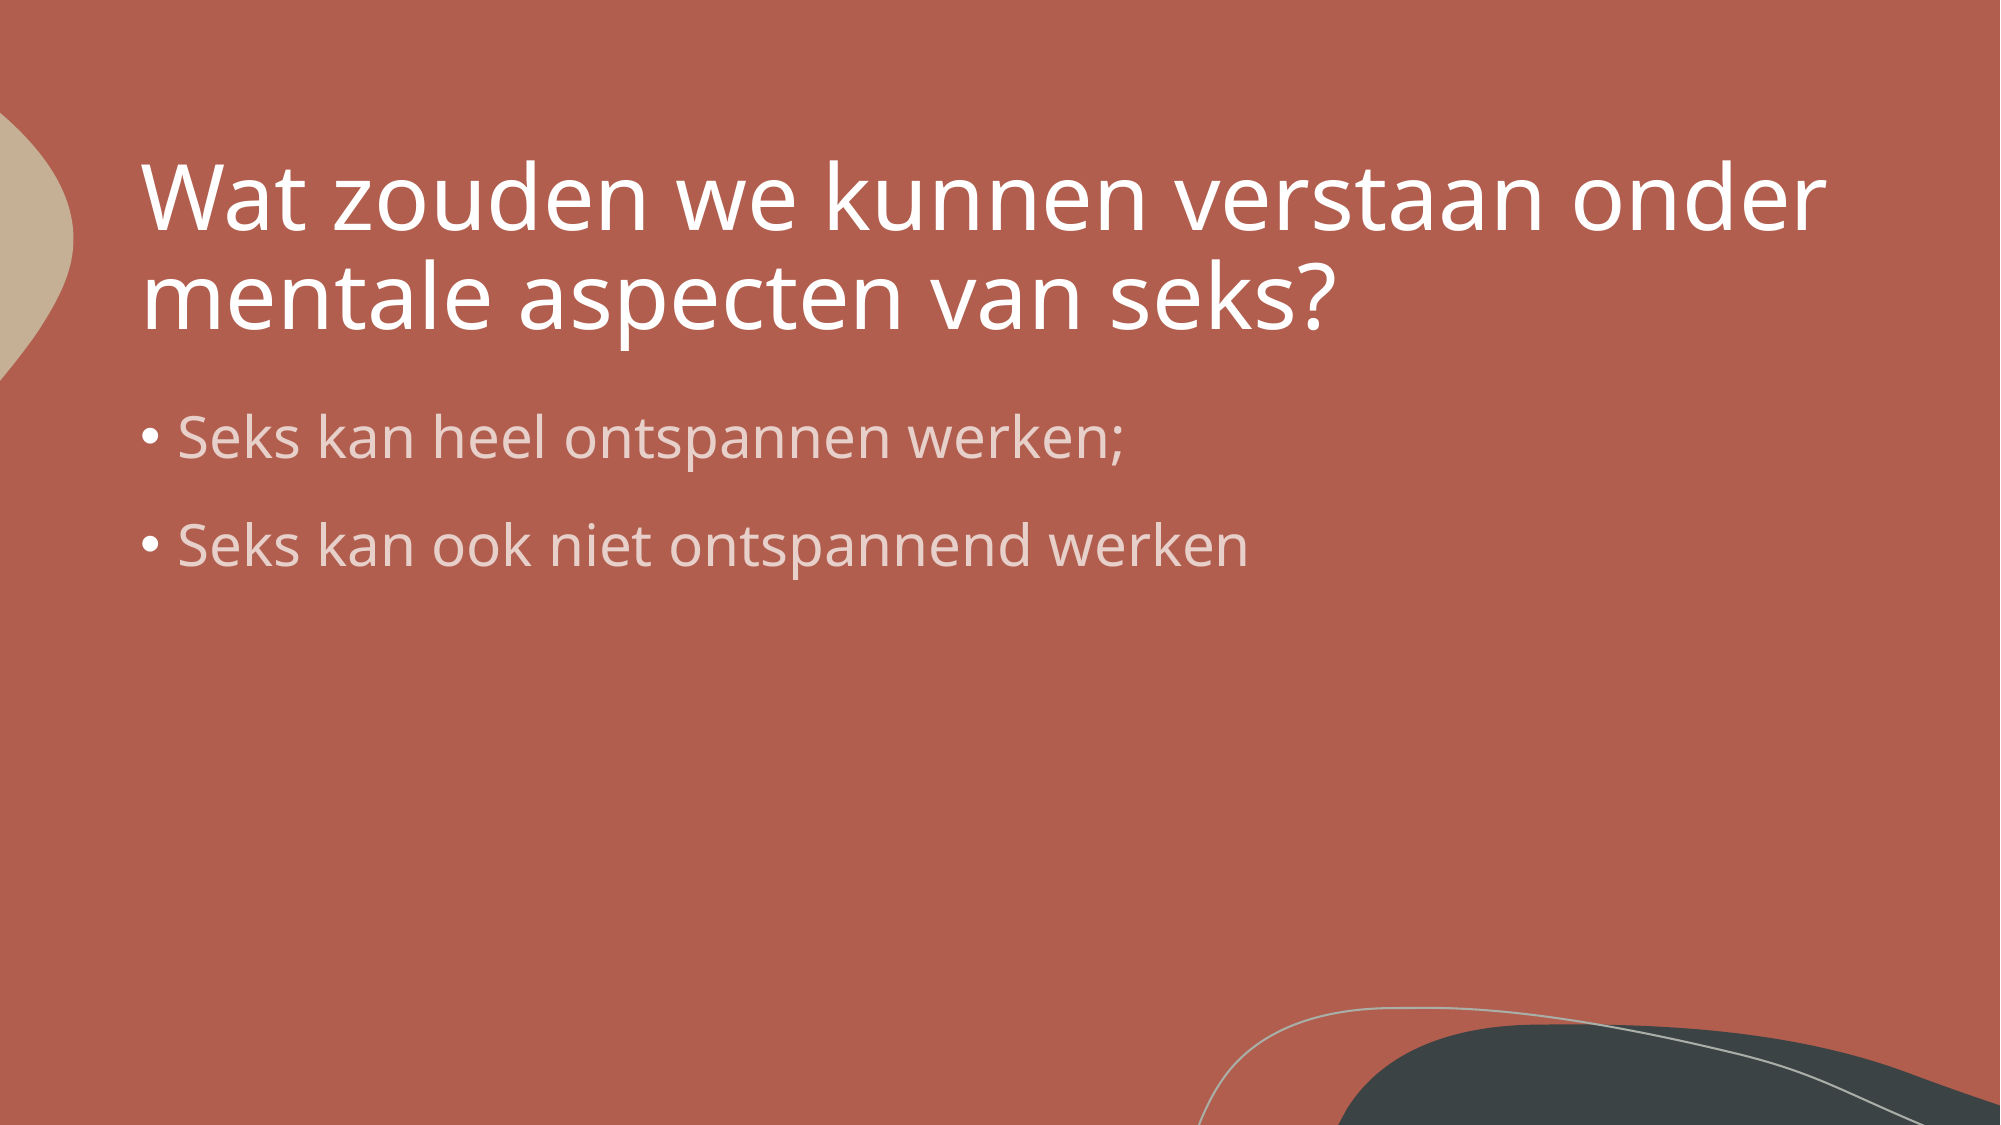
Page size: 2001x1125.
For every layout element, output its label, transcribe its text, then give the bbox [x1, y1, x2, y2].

list Seks kan heel ontspannen werken; Seks kan ook niet ontspannend werken [125, 375, 1875, 1002]
title Wat zouden we kunnen verstaan onder mentale aspecten van seks? [125, 125, 1875, 375]
